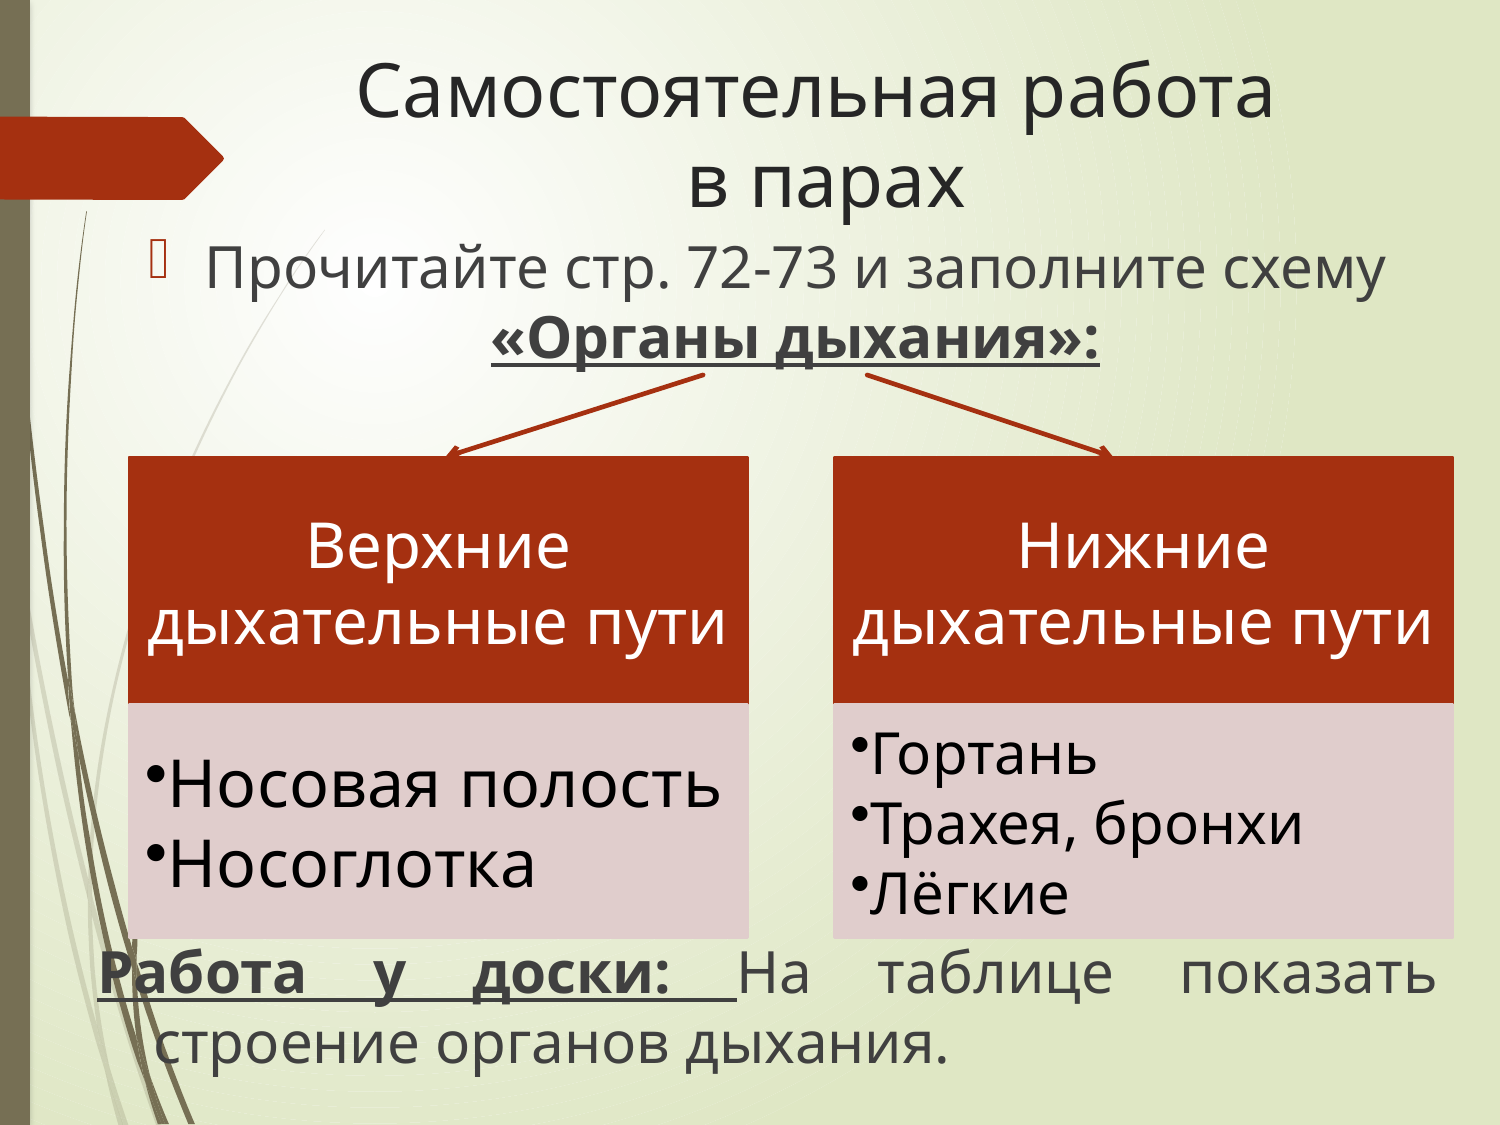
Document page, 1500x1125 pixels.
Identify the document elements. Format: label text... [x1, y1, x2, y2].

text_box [866, 374, 1114, 458]
list Прочитайте стр. 72-73 и заполните схему «Органы дыхания»: Работа у доски: На таблице показать строение органов дыхания. [82, 222, 1454, 1090]
title Самостоятельная работа в парах [187, 35, 1465, 313]
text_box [128, 456, 1454, 938]
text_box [445, 374, 704, 458]
